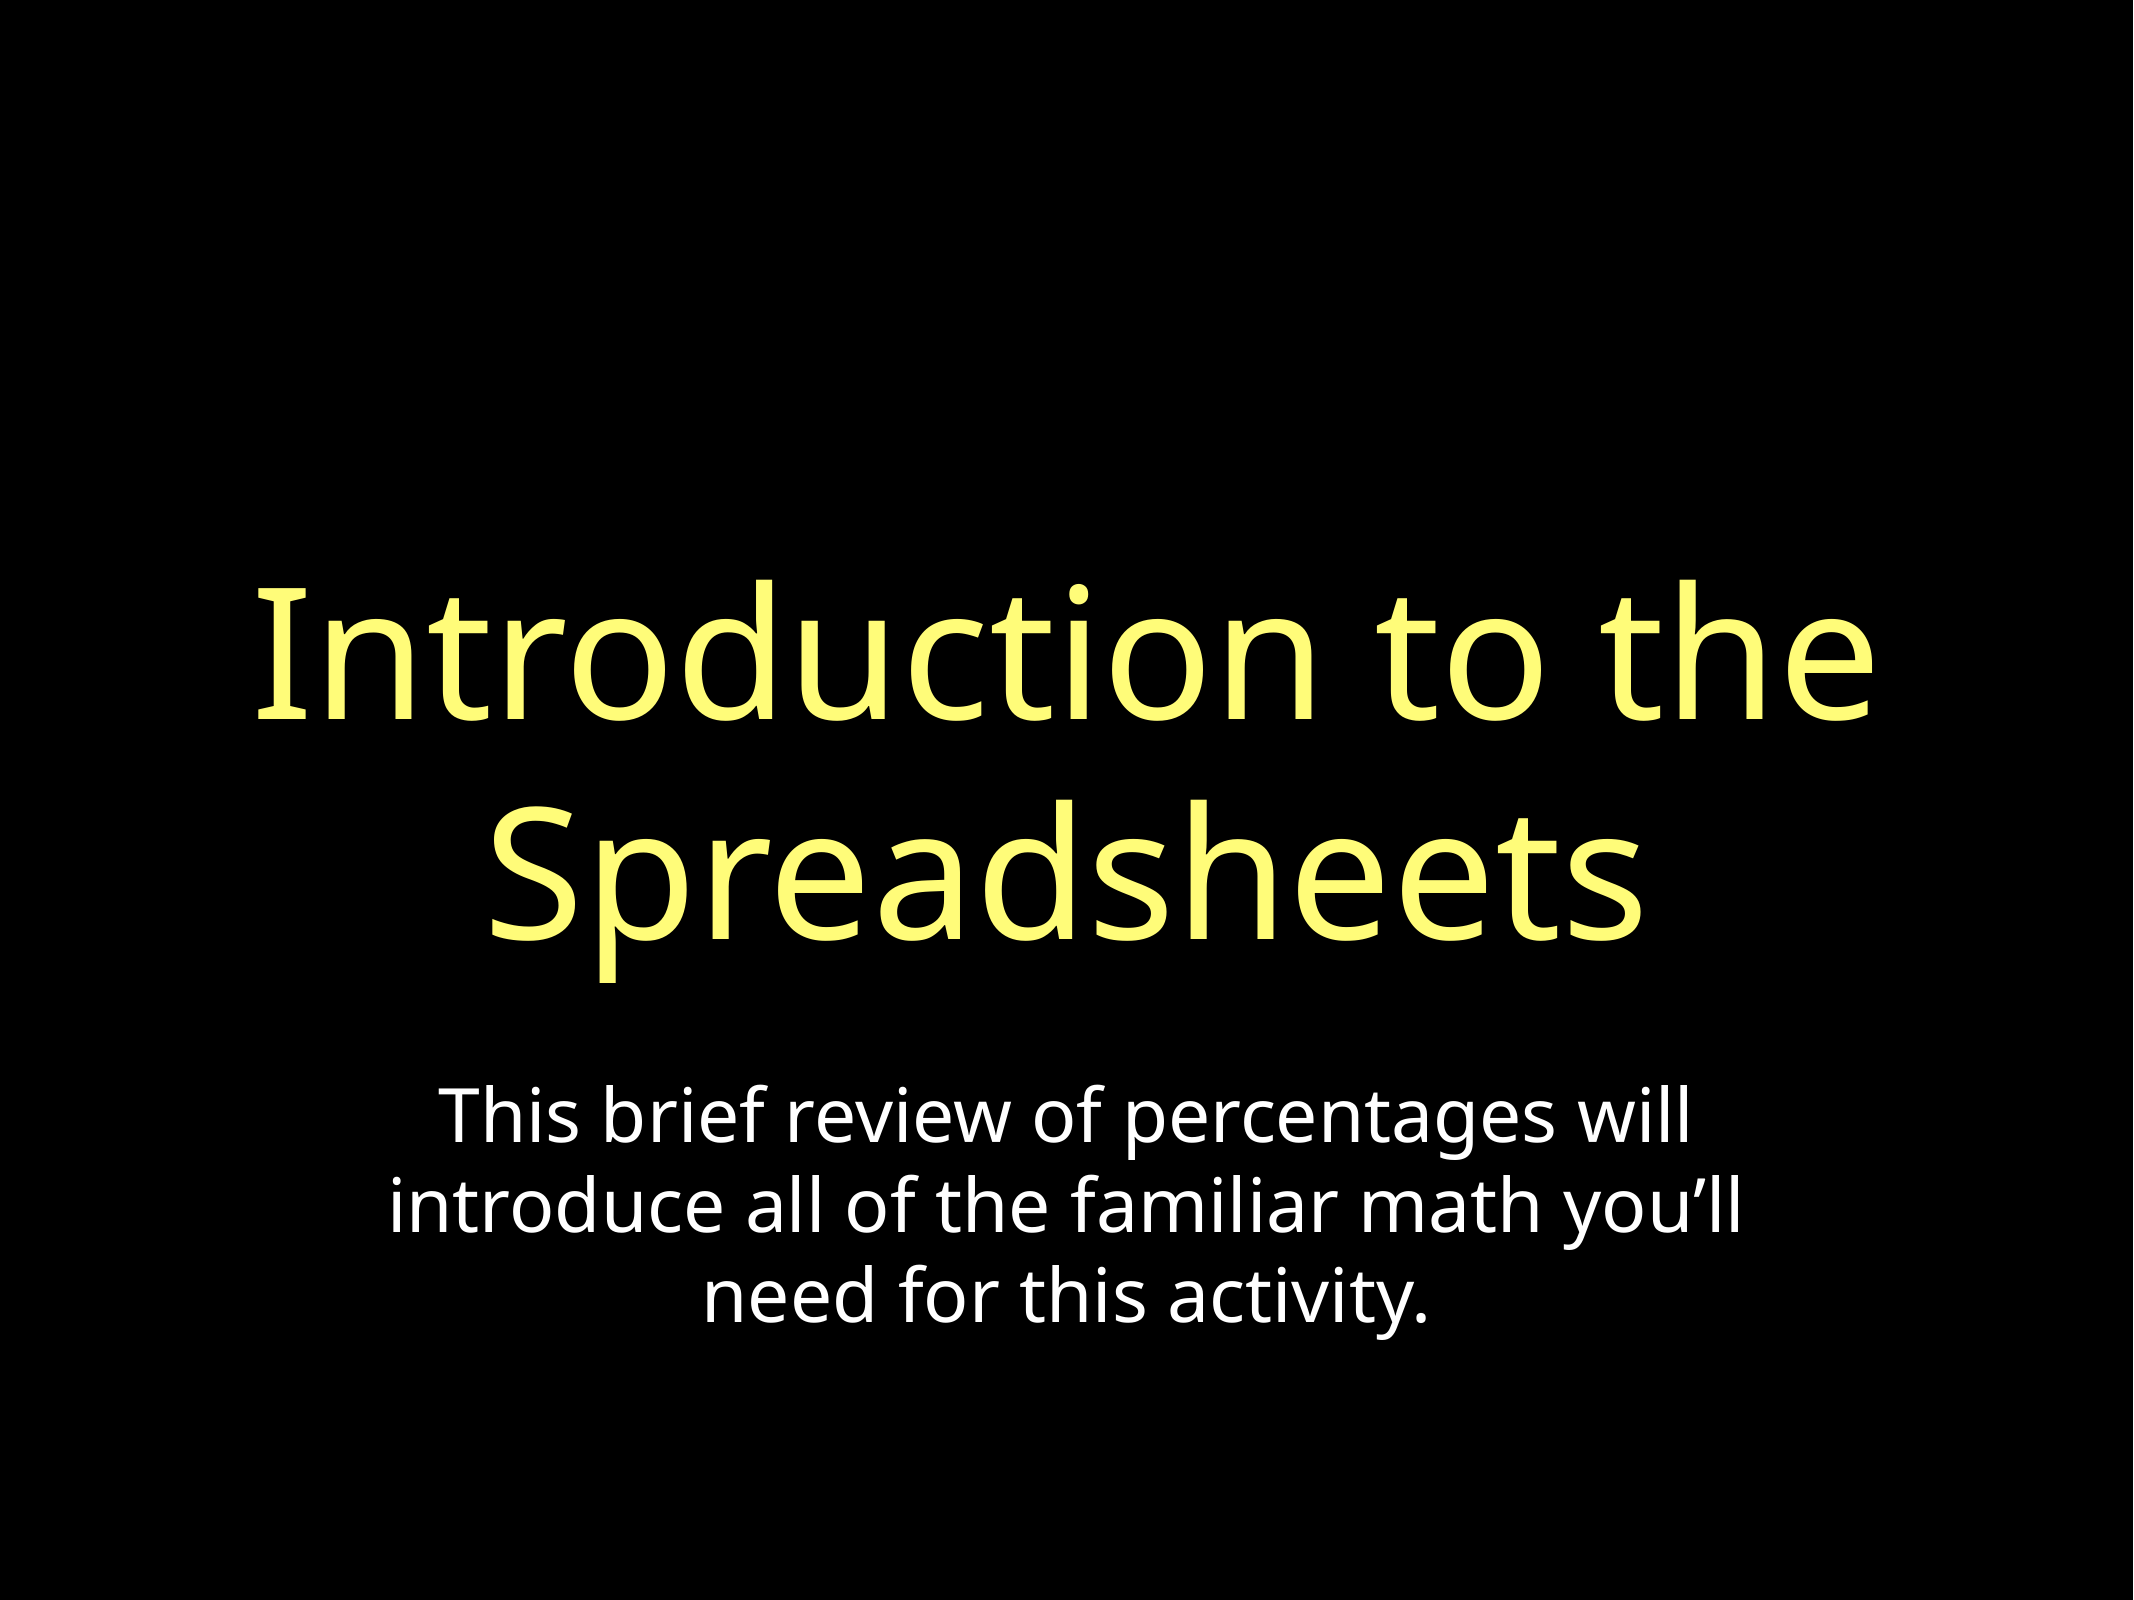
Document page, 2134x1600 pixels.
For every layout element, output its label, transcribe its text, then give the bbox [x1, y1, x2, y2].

text_box This brief review of percentages will introduce all of the familiar math you’ll need for this activity. [360, 1059, 1773, 1347]
list Introduction to the Spreadsheets [207, 526, 1926, 986]
